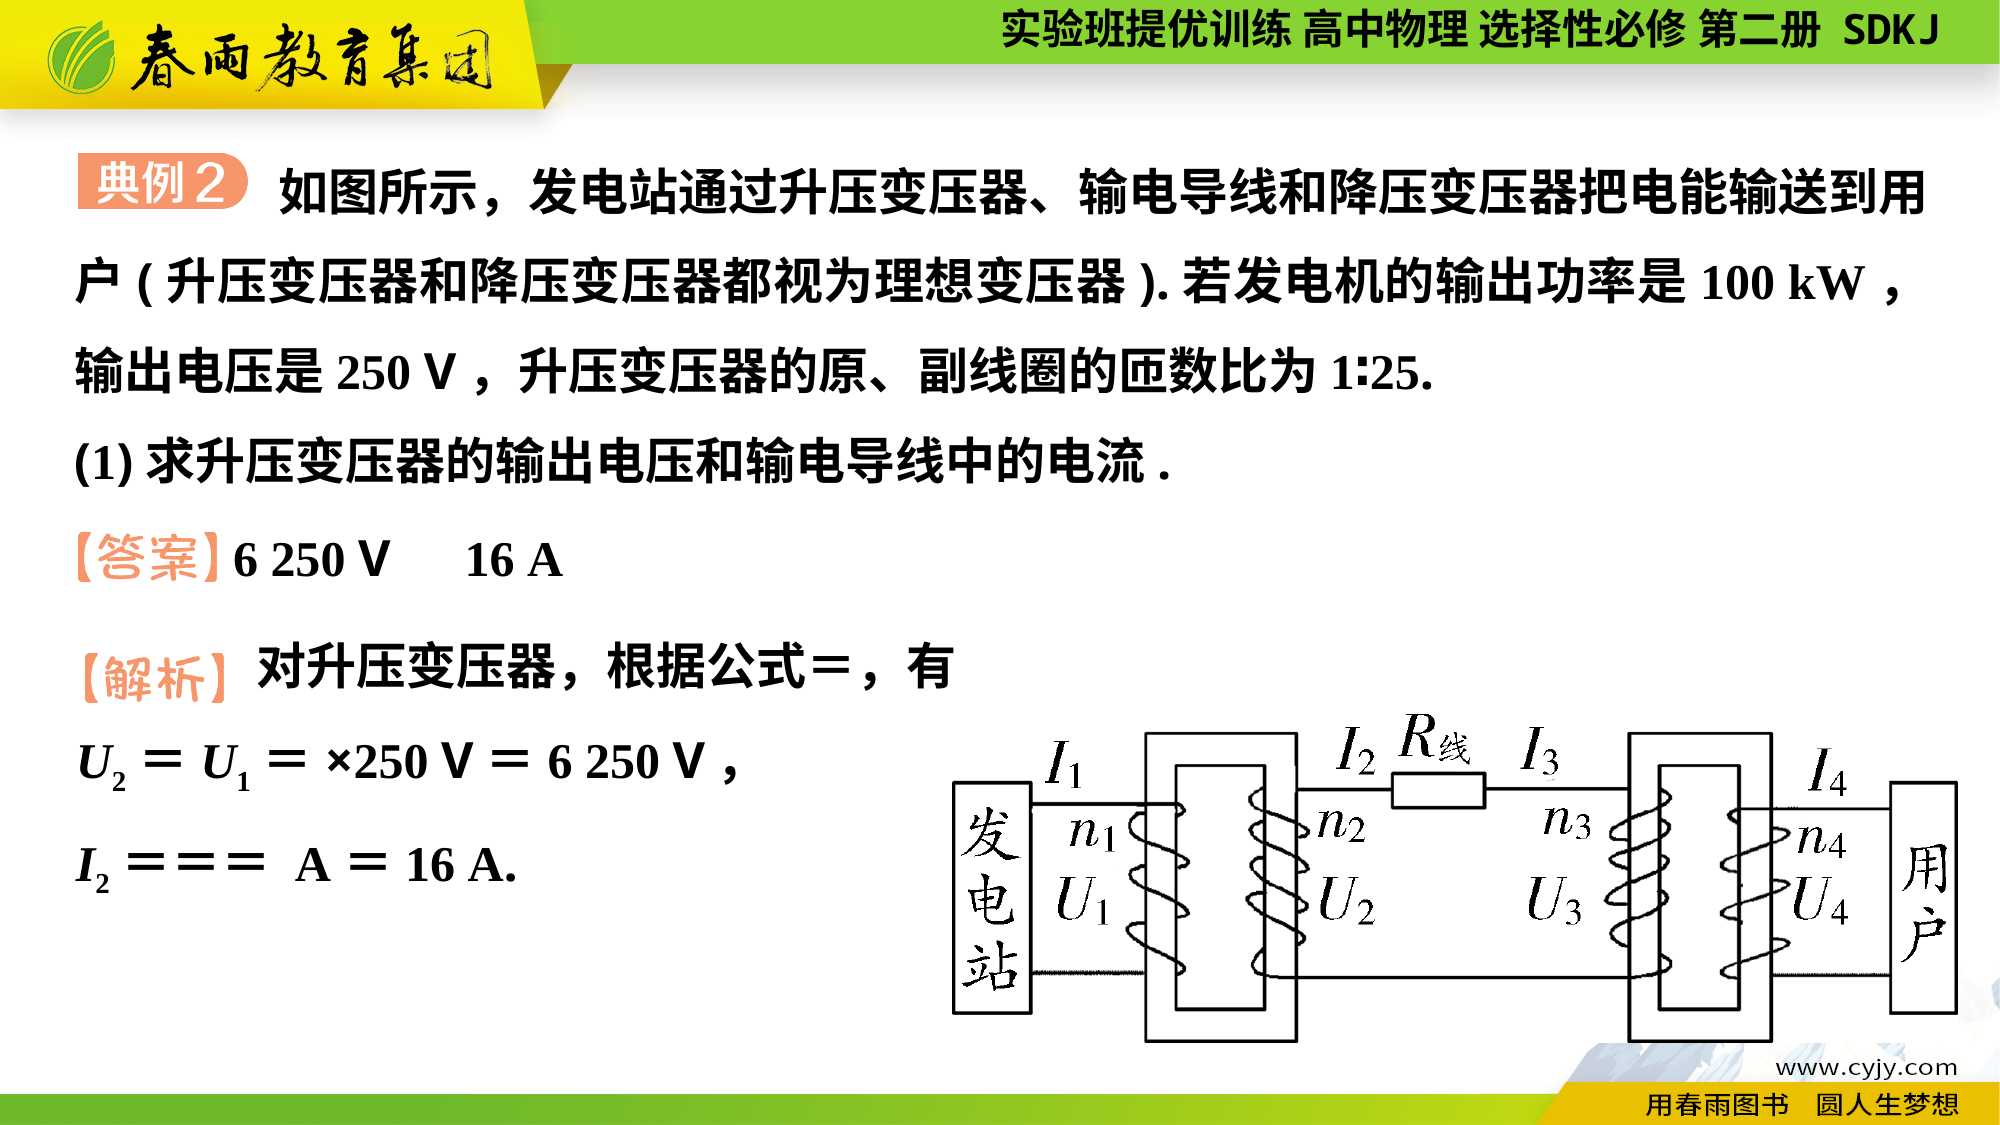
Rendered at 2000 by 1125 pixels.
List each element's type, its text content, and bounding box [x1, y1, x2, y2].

list 如图所示，发电站通过升压变压器、输电导线和降压变压器把电能输送到用户(升压变压器和降压变压器都视为理想变压器).若发电机的输出功率是100 kW，输出电压是250 V，升压变压器的原、副线圈的匝数比为1∶25. (1)求升压变压器的输出电压和输电导线中的电流. [59, 122, 1944, 502]
text_box 6 250 V 16 A [218, 518, 640, 594]
picture [0, 0, 2000, 1125]
